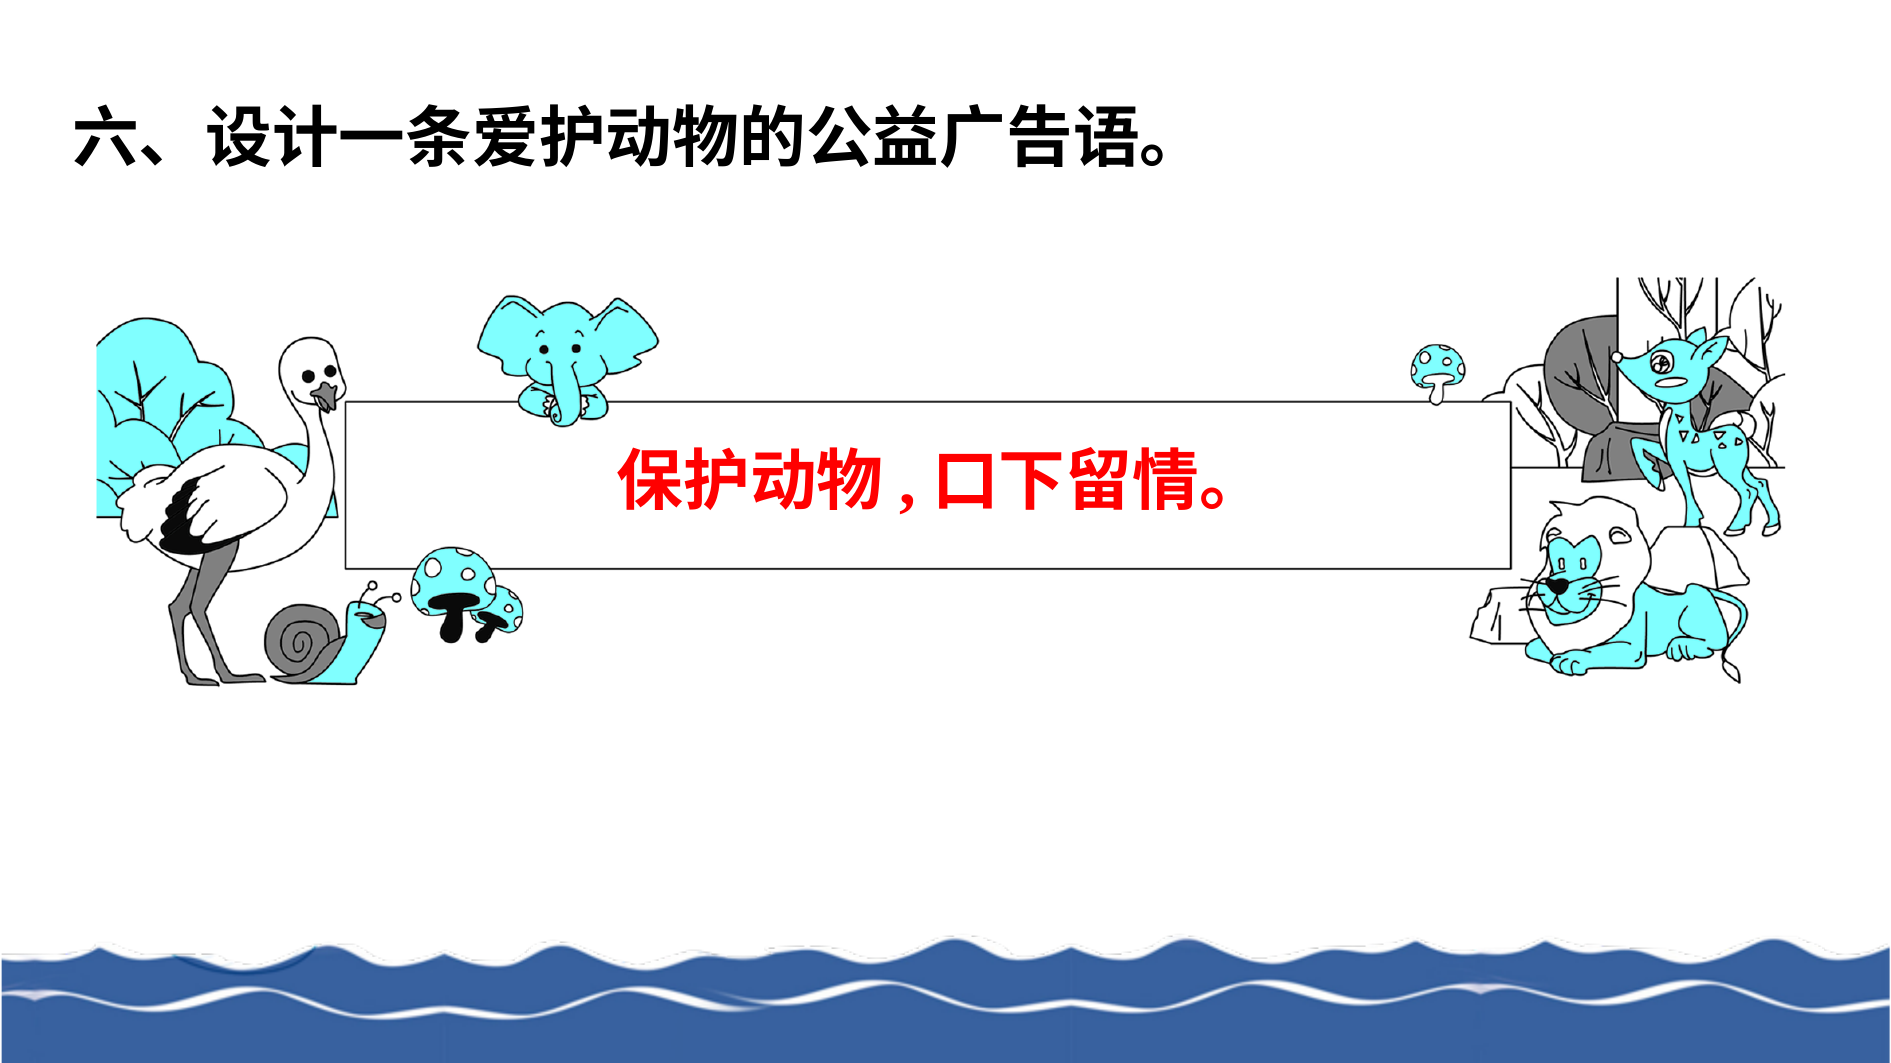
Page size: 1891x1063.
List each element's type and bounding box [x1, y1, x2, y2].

picture [1, 886, 1891, 1063]
text_box [57, 47, 1835, 697]
